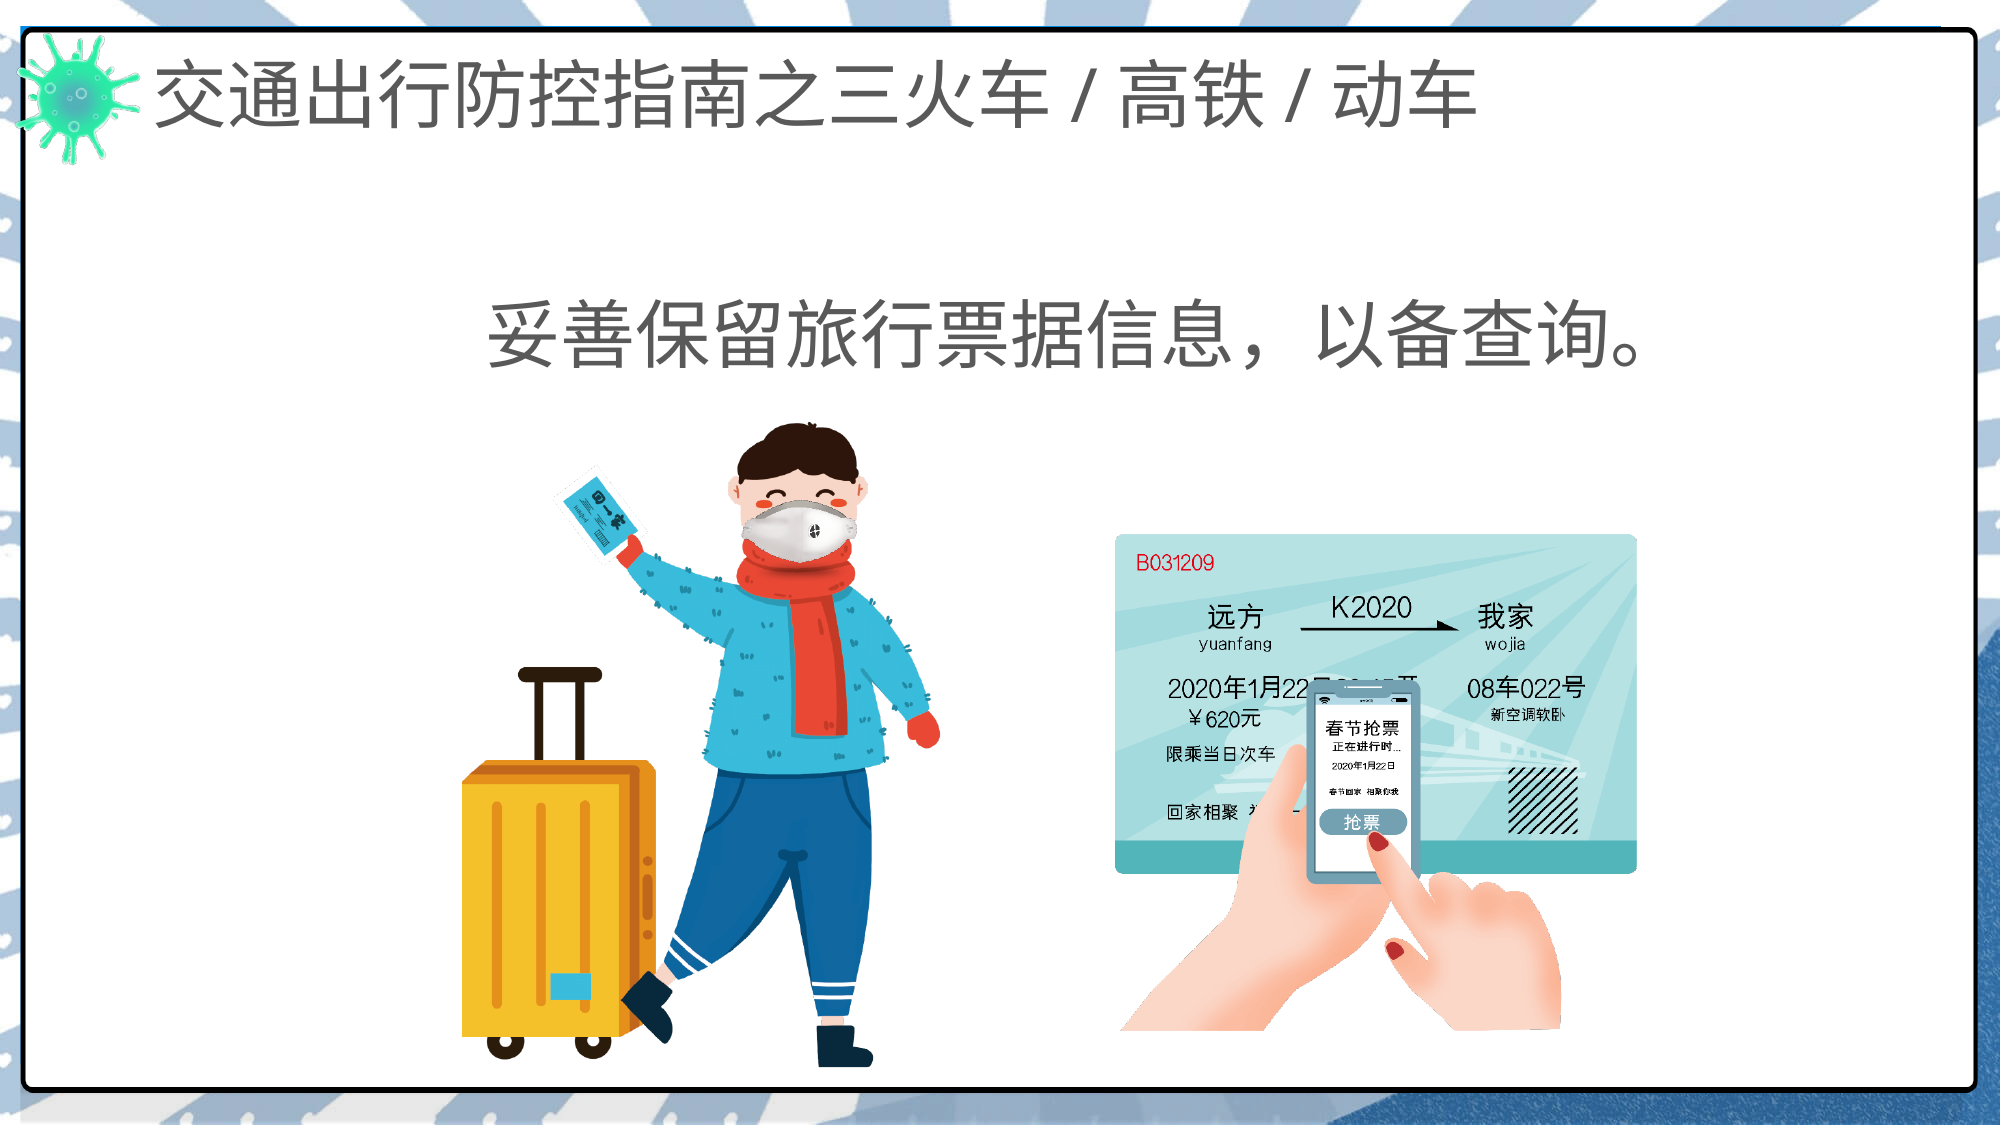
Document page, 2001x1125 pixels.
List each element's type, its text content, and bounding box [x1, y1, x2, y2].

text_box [364, 415, 1029, 1080]
text_box 妥善保留旅行票据信息，以备查询。 [395, 235, 1890, 385]
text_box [0, 19, 1652, 168]
picture [0, 0, 2000, 1125]
